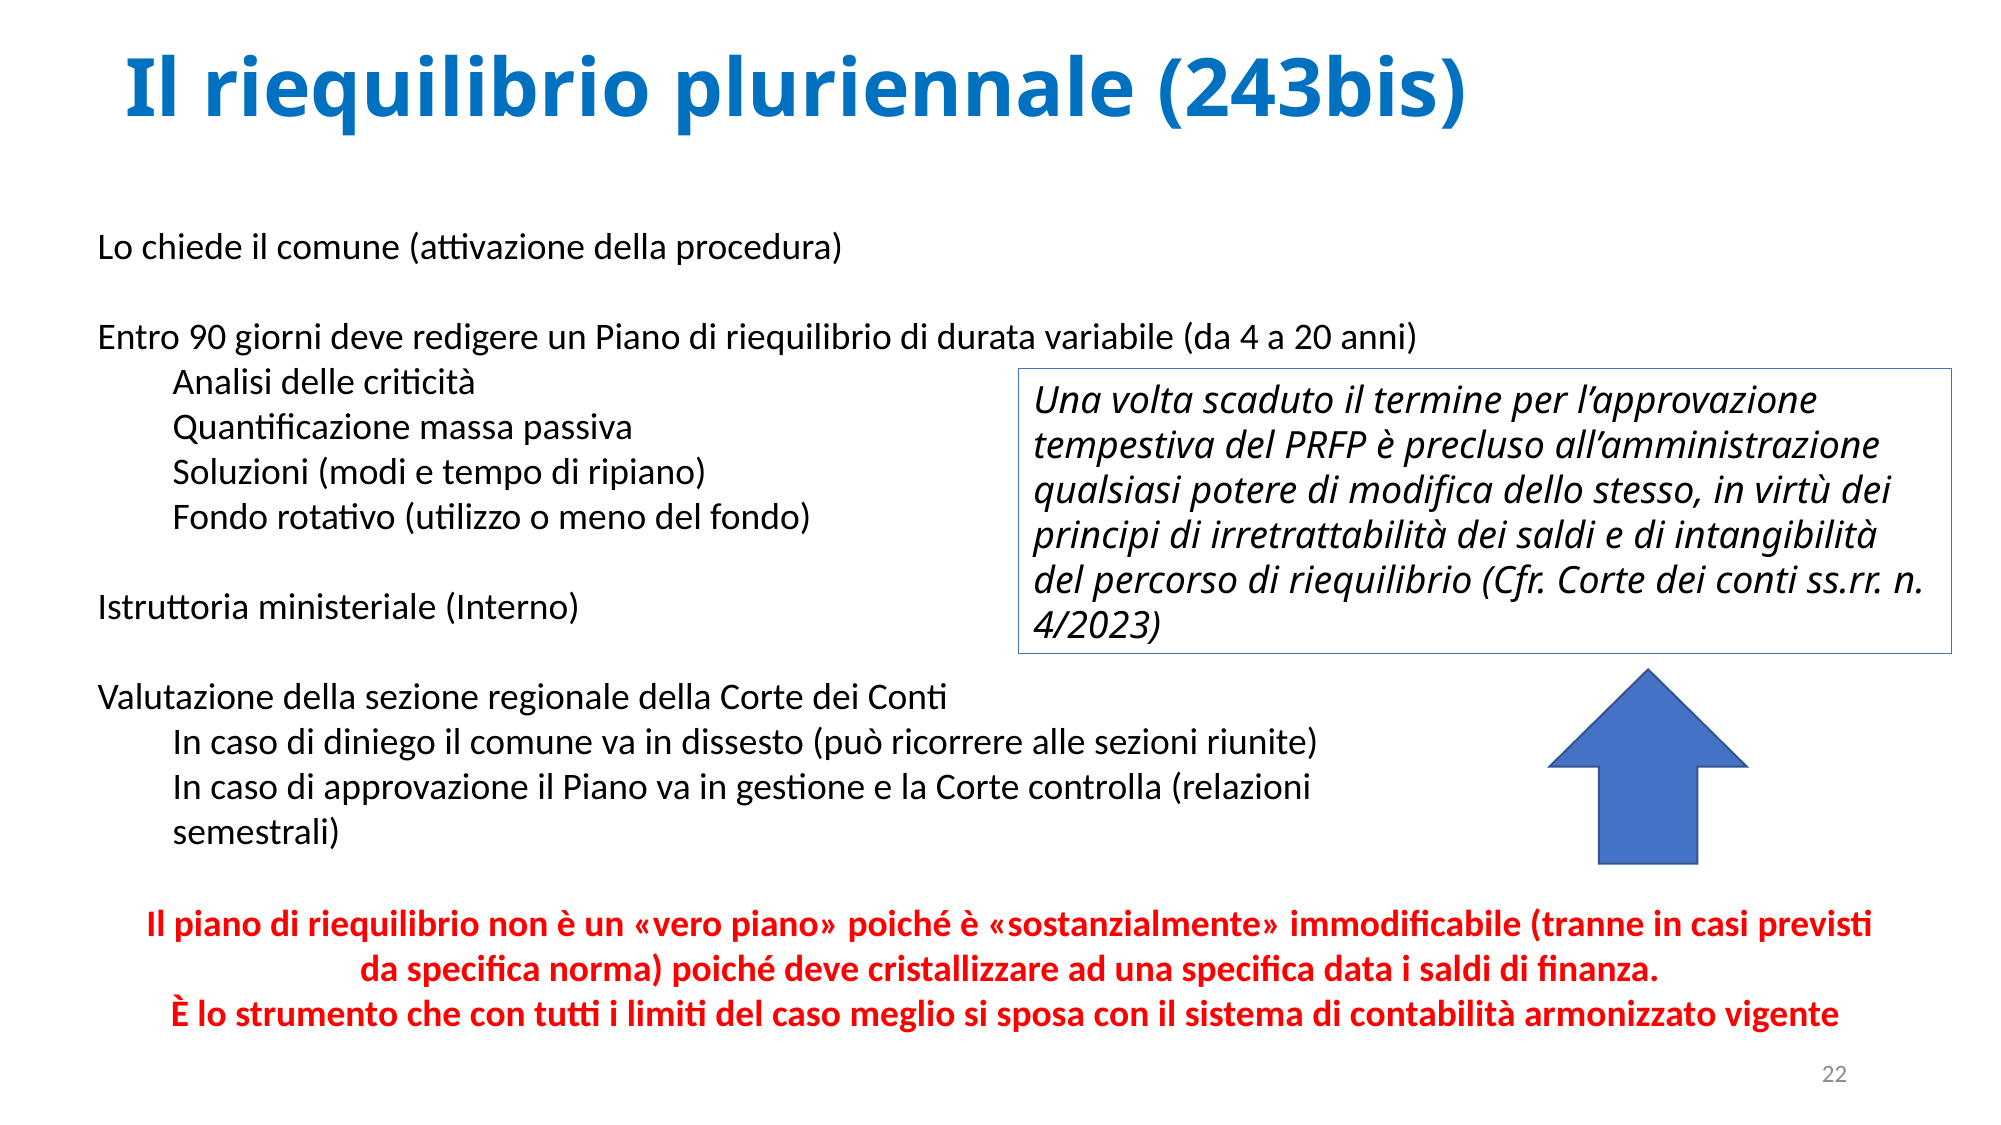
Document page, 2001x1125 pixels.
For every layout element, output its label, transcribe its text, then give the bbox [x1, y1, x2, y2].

text_box Il piano di riequilibrio non è un «vero piano» poiché è «sostanzialmente» immodificabile (tranne in casi previsti da specifica norma) poiché deve cristallizzare ad una specifica data i saldi di finanza. È lo strumento che con tutti i limiti del caso meglio si sposa con il sistema di contabilità armonizzato vigente [120, 891, 1901, 1041]
text_box Lo chiede il comune (attivazione della procedura) Entro 90 giorni deve redigere un Piano di riequilibrio di durata variabile (da 4 a 20 anni) Analisi delle criticità Quantificazione massa passiva Soluzioni (modi e tempo di ripiano) Fondo rotativo (utilizzo o meno del fondo) Istruttoria ministeriale (Interno) Valutazione della sezione regionale della Corte dei Conti In caso di diniego il comune va in dissesto (può ricorrere alle sezioni riunite) In caso di approvazione il Piano va in gestione e la Corte controlla (relazioni semestrali) [82, 263, 1474, 985]
text_box [99, 313, 121, 446]
slide_number 23 [1412, 1042, 1863, 1103]
text_box [1547, 667, 1750, 865]
title Il riequilibrio pluriennale (243bis) [109, 38, 1623, 143]
text_box Una volta scaduto il termine per l’approvazione tempestiva del PRFP è precluso all’amministrazione qualsiasi potere di modifica dello stesso, in virtù dei principi di irretrattabilità dei saldi e di intangibilità del percorso di riequilibrio (Cfr. Corte dei conti ss.rr. n. 4/2023) [1018, 368, 1952, 654]
